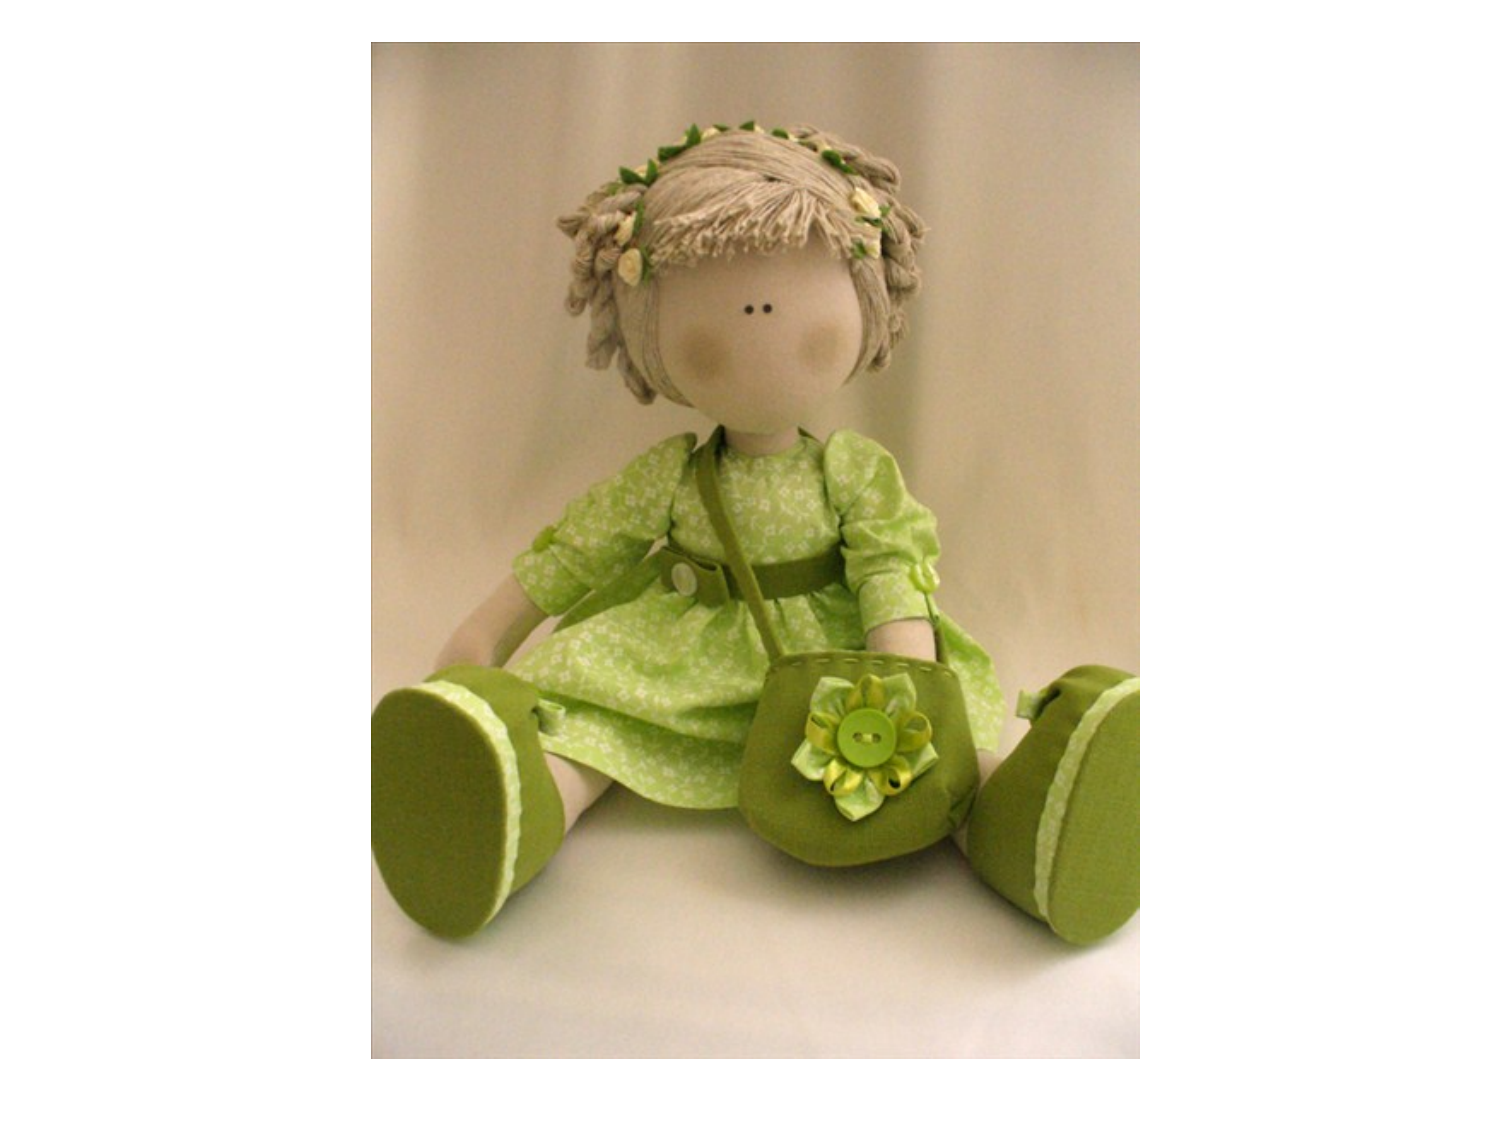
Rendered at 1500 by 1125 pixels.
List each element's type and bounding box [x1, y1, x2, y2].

list [371, 42, 1140, 1059]
